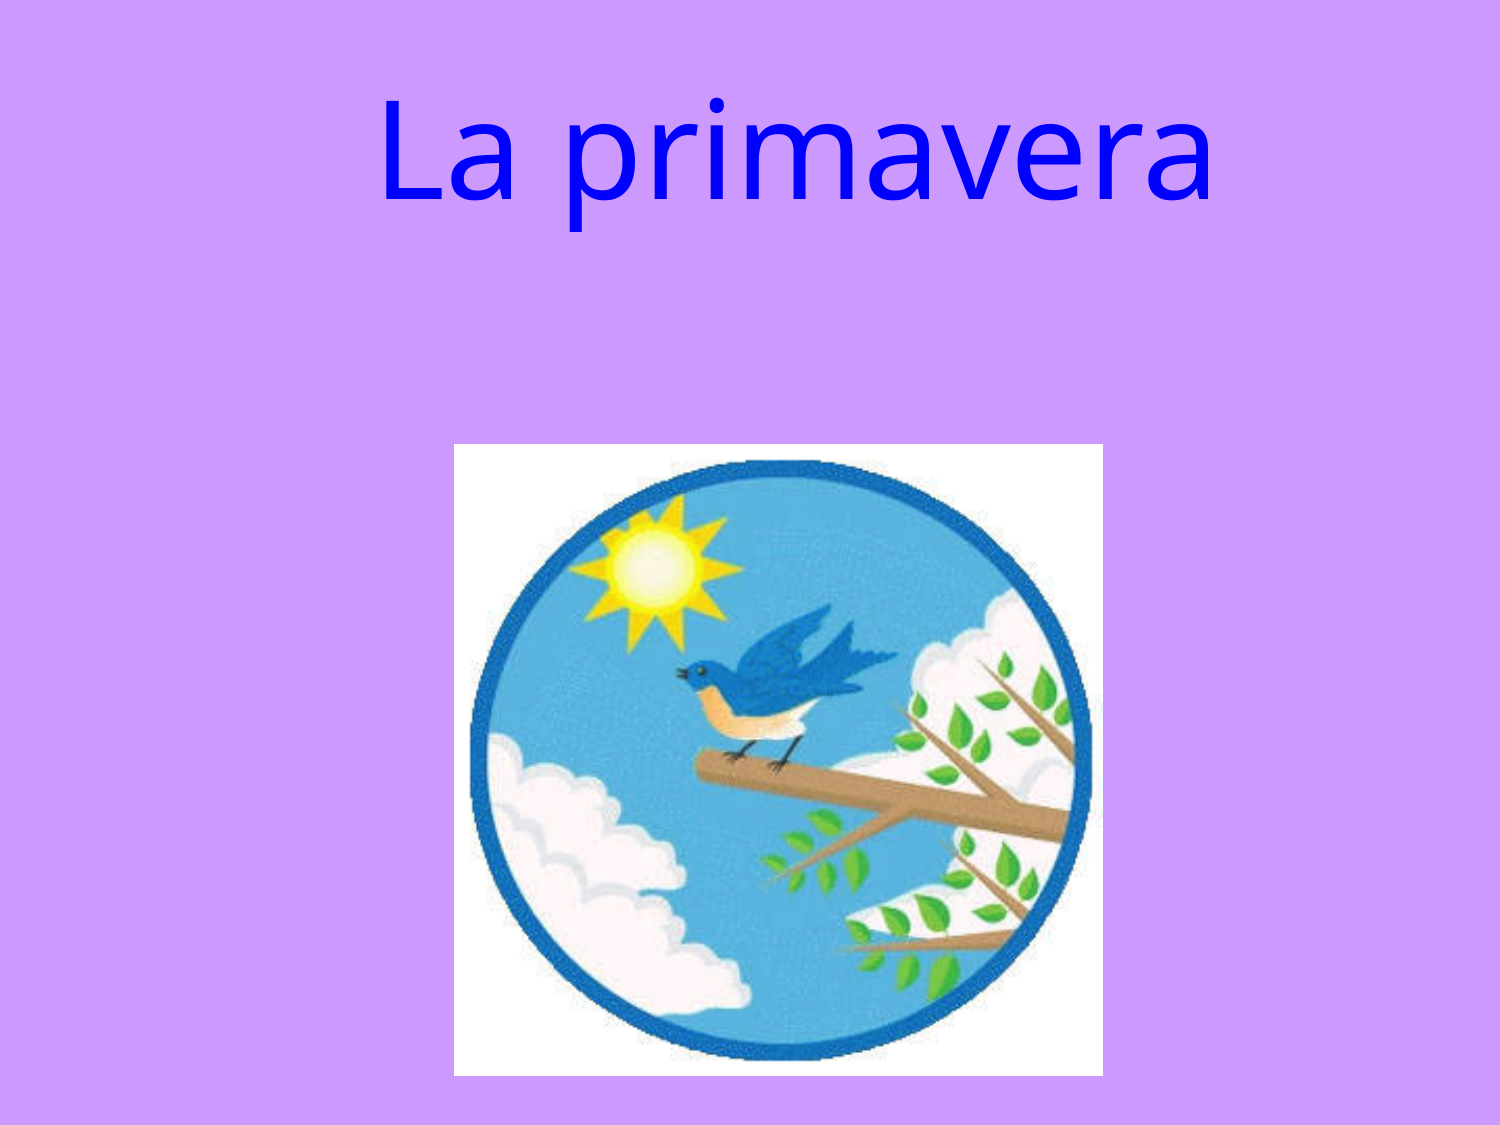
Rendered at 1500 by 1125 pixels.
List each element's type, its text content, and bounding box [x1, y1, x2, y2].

picture [454, 444, 1103, 1076]
text_box La primavera [171, 54, 1424, 235]
